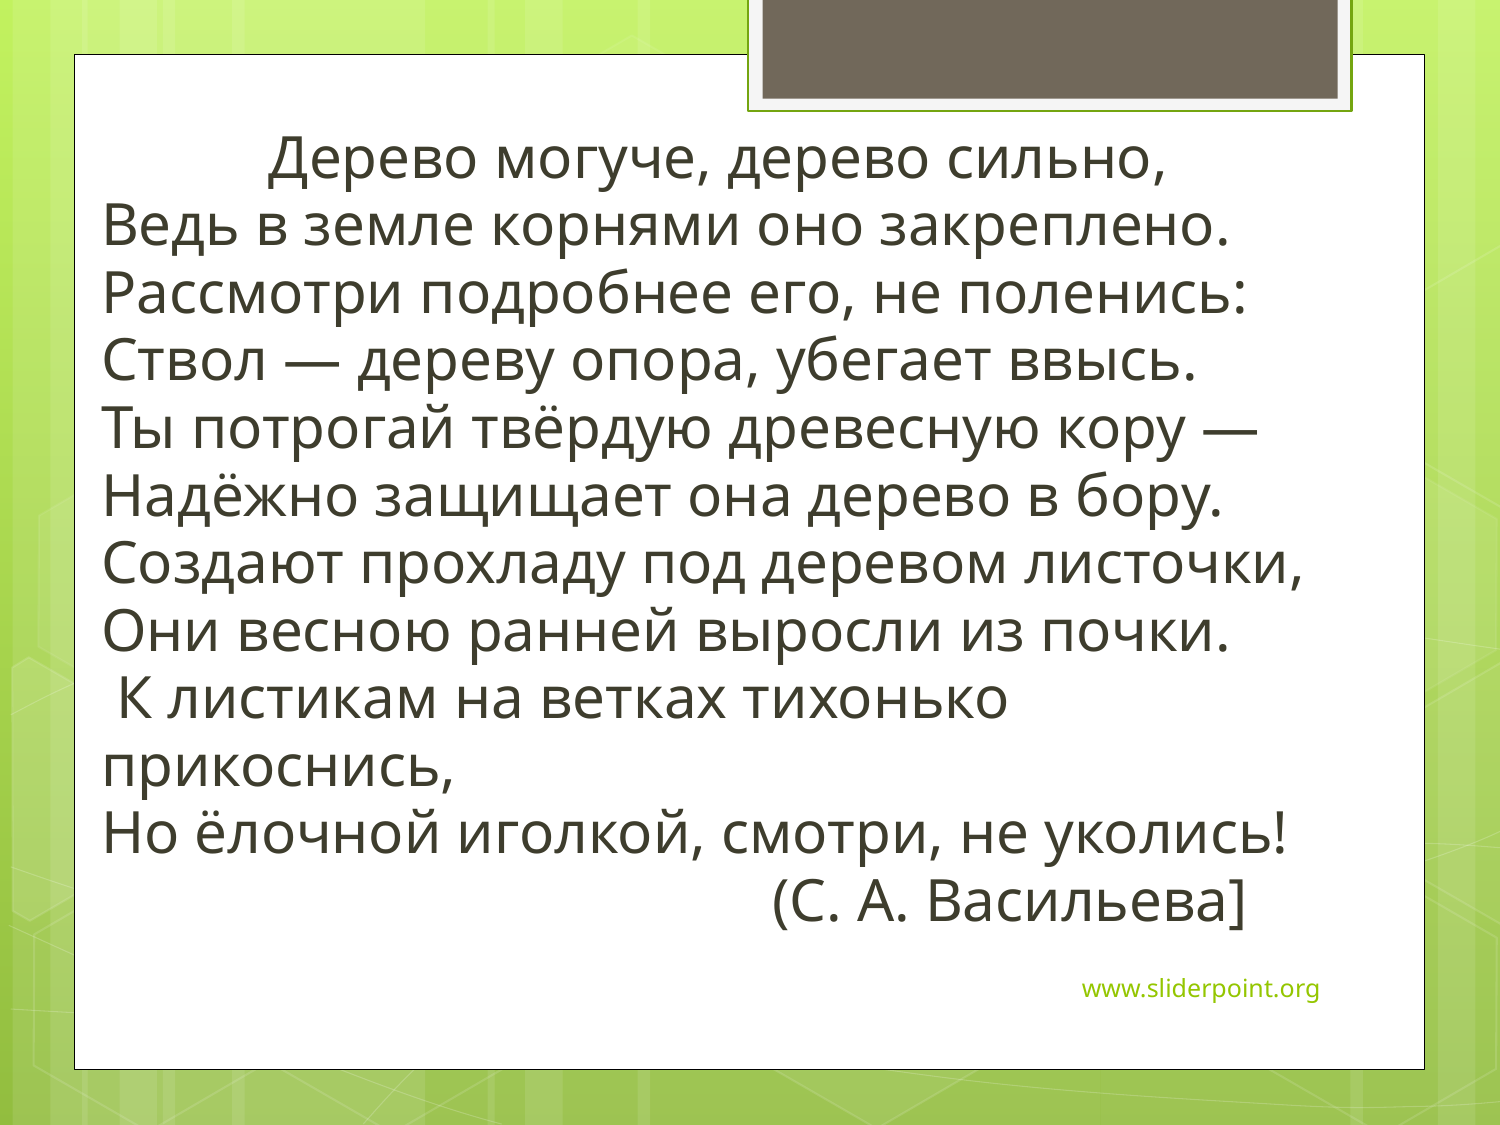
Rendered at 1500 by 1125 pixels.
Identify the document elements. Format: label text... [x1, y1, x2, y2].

footer www.sliderpoint.org [761, 960, 1336, 1020]
list Дерево могуче, дерево сильно, Ведь в земле корнями оно закреплено. Рассмотри подробнее его, не поленись: Ствол — дереву опора, убегает ввысь. Ты потрогай твёрдую древесную кору — Надёжно защищает она дерево в бору. Создают прохладу под деревом листочки, Они весною ранней выросли из почки. К листикам на ветках тихонько прикоснись, Но ёлочной иголкой, смотри, не уколись! (С. А. Васильева] [75, 66, 1425, 1005]
